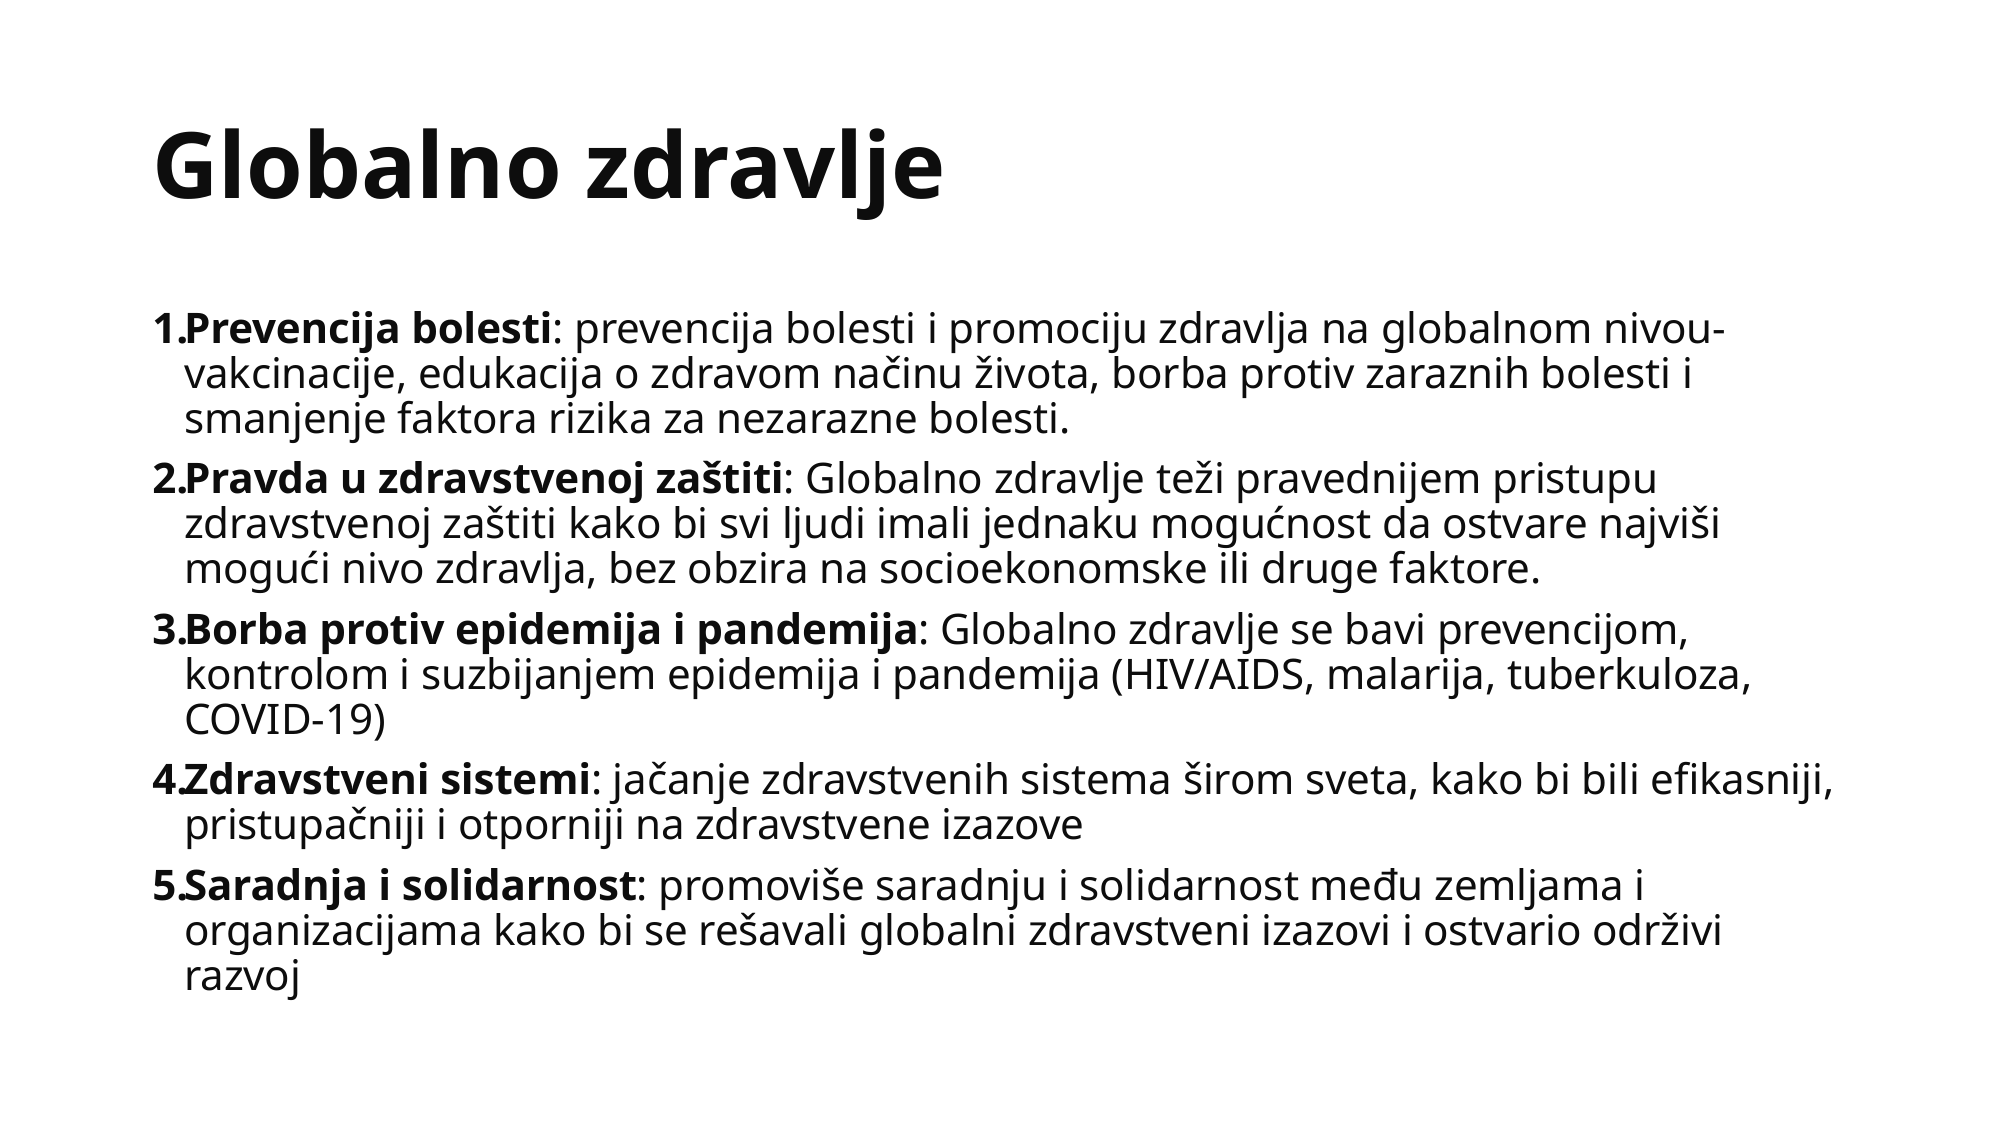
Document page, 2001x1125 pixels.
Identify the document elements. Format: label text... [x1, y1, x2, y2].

title Globalno zdravlje [137, 59, 1863, 278]
list Prevencija bolesti: prevencija bolesti i promociju zdravlja na globalnom nivou- vakcinacije, edukacija o zdravom načinu života, borba protiv zaraznih bolesti i smanjenje faktora rizika za nezarazne bolesti. Pravda u zdravstvenoj zaštiti: Globalno zdravlje teži pravednijem pristupu zdravstvenoj zaštiti kako bi svi ljudi imali jednaku mogućnost da ostvare najviši mogući nivo zdravlja, bez obzira na socioekonomske ili druge faktore. Borba protiv epidemija i pandemija: Globalno zdravlje se bavi prevencijom, kontrolom i suzbijanjem epidemija i pandemija (HIV/AIDS, malarija, tuberkuloza, COVID-19) Zdravstveni sistemi: jačanje zdravstvenih sistema širom sveta, kako bi bili efikasniji, pristupačniji i otporniji na zdravstvene izazove Saradnja i solidarnost: promoviše saradnju i solidarnost među zemljama i organizacijama kako bi se rešavali globalni zdravstveni izazovi i ostvario održivi razvoj [137, 299, 1863, 1014]
